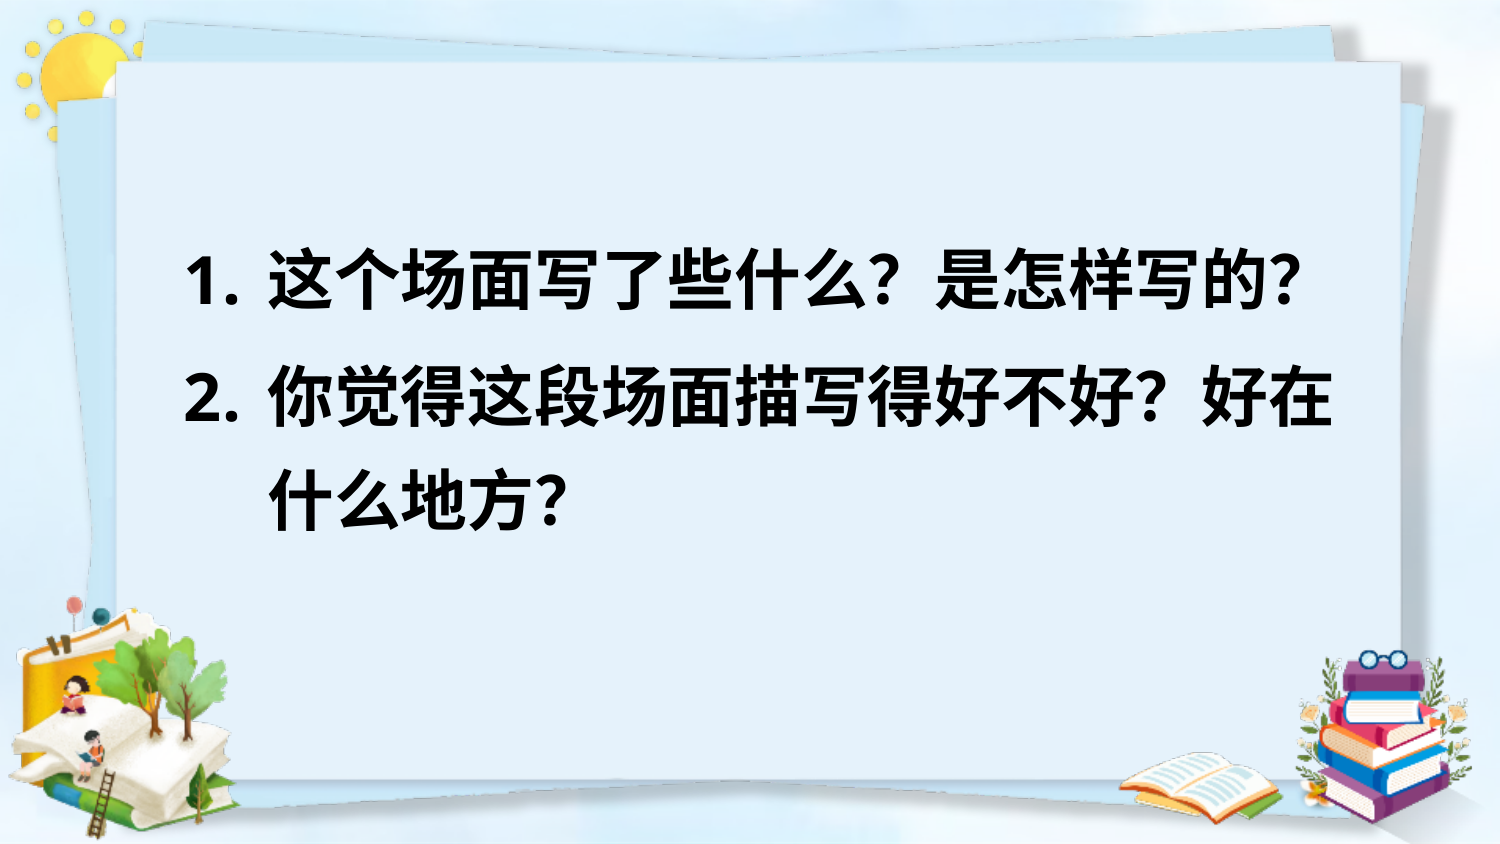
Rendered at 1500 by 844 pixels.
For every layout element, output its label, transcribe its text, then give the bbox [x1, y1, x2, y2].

picture [0, 0, 1500, 844]
text_box 这个场面写了些什么？是怎样写的？ 你觉得这段场面描写得好不好？好在什么地方？ [168, 206, 1404, 546]
